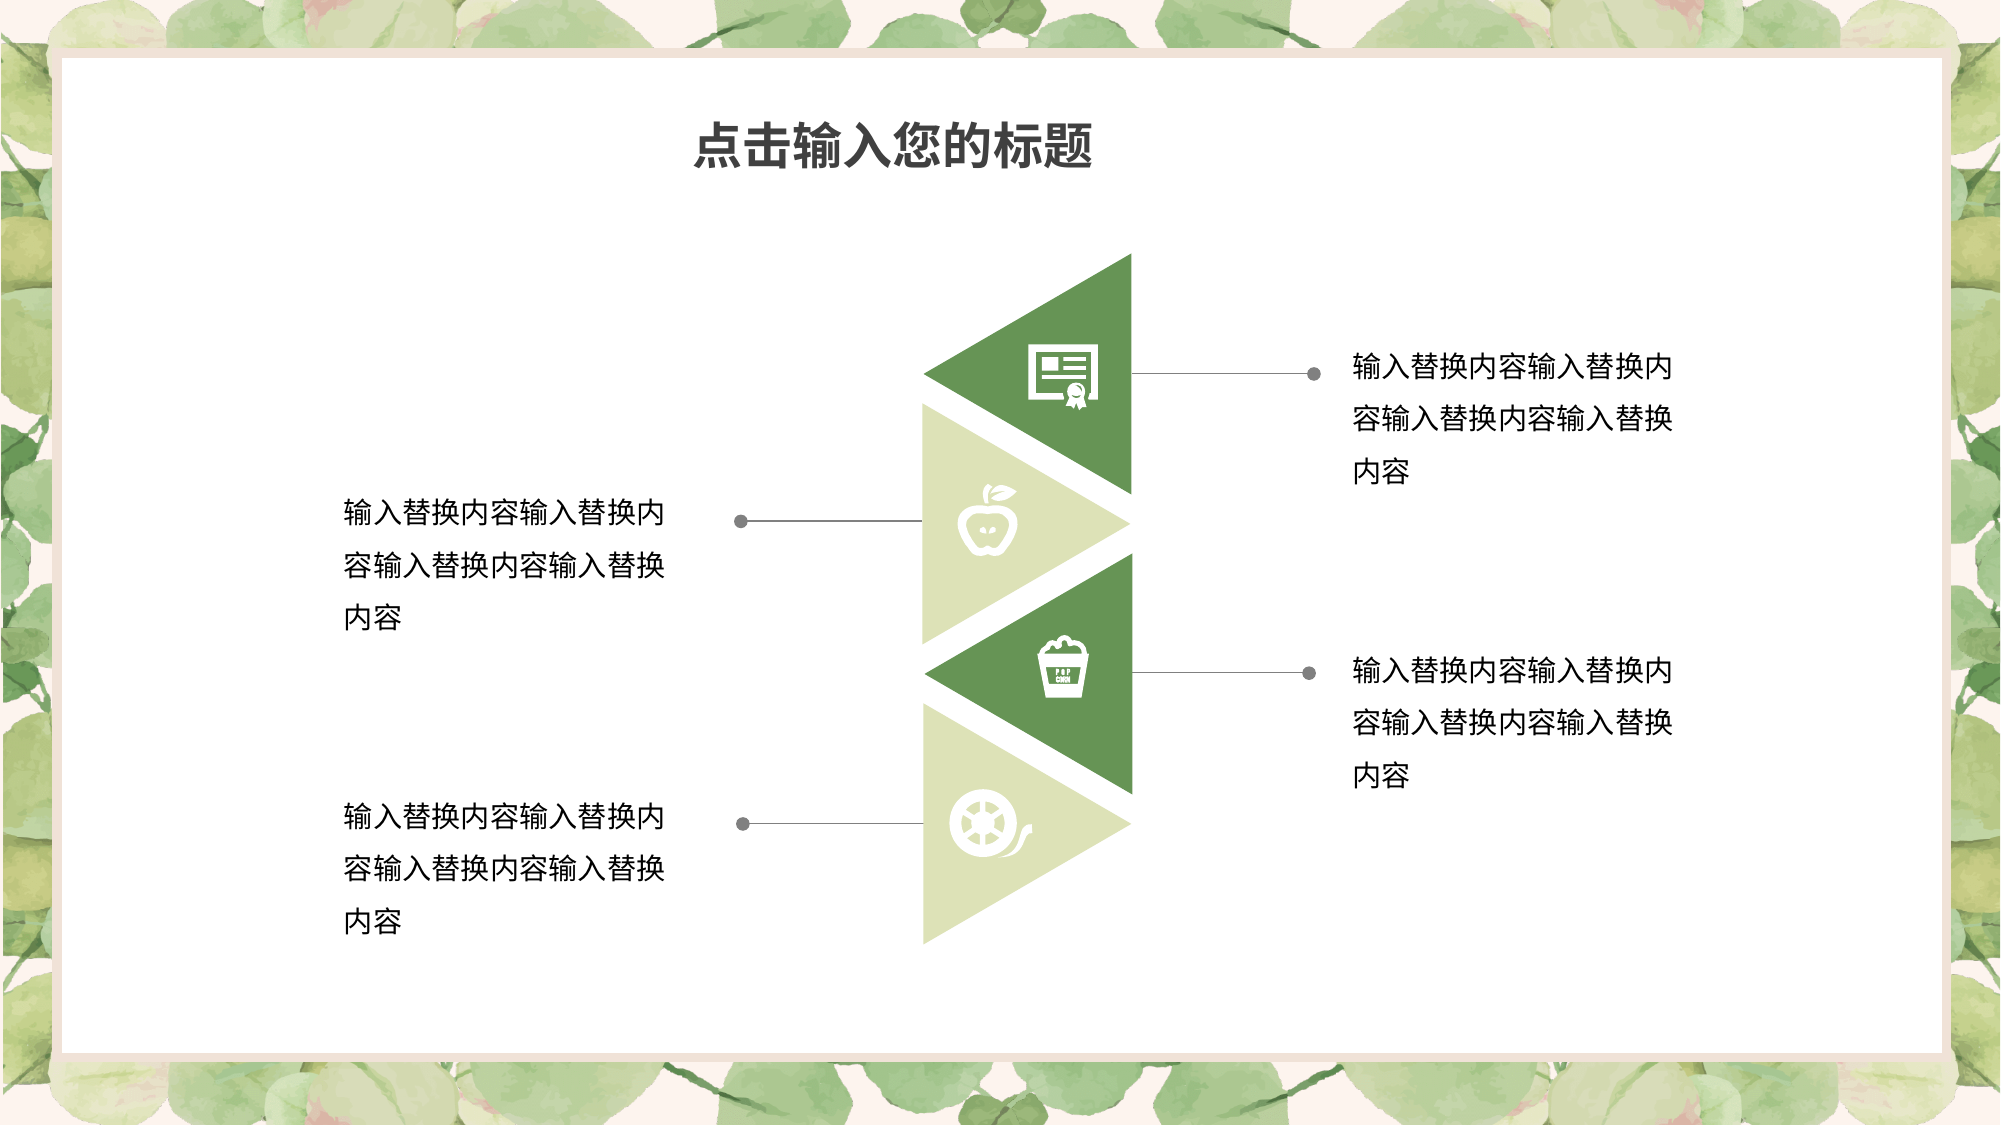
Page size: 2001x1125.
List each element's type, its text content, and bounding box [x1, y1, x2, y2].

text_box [924, 553, 1711, 849]
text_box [923, 253, 1711, 545]
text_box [329, 703, 1132, 995]
picture [2, 1, 2001, 1125]
text_box 点击输入您的标题 [693, 113, 1307, 175]
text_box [329, 403, 1131, 691]
